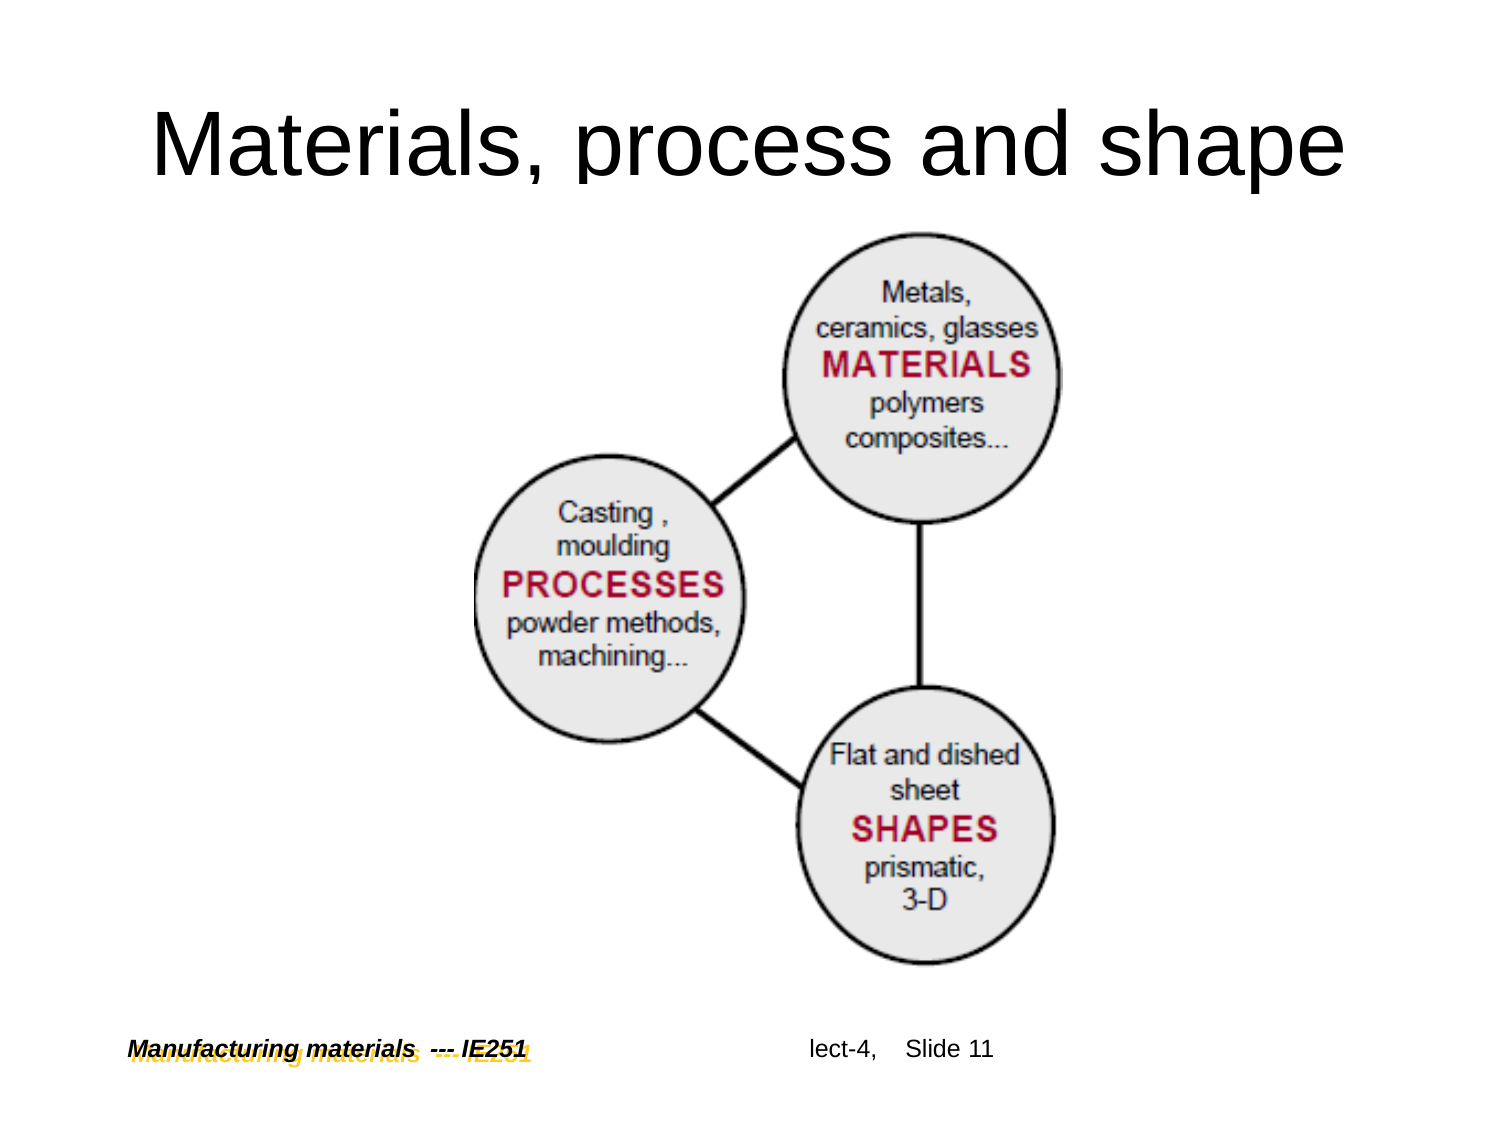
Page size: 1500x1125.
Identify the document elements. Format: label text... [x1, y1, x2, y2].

picture [474, 184, 1063, 993]
title Materials, process and shape [75, 45, 1425, 233]
